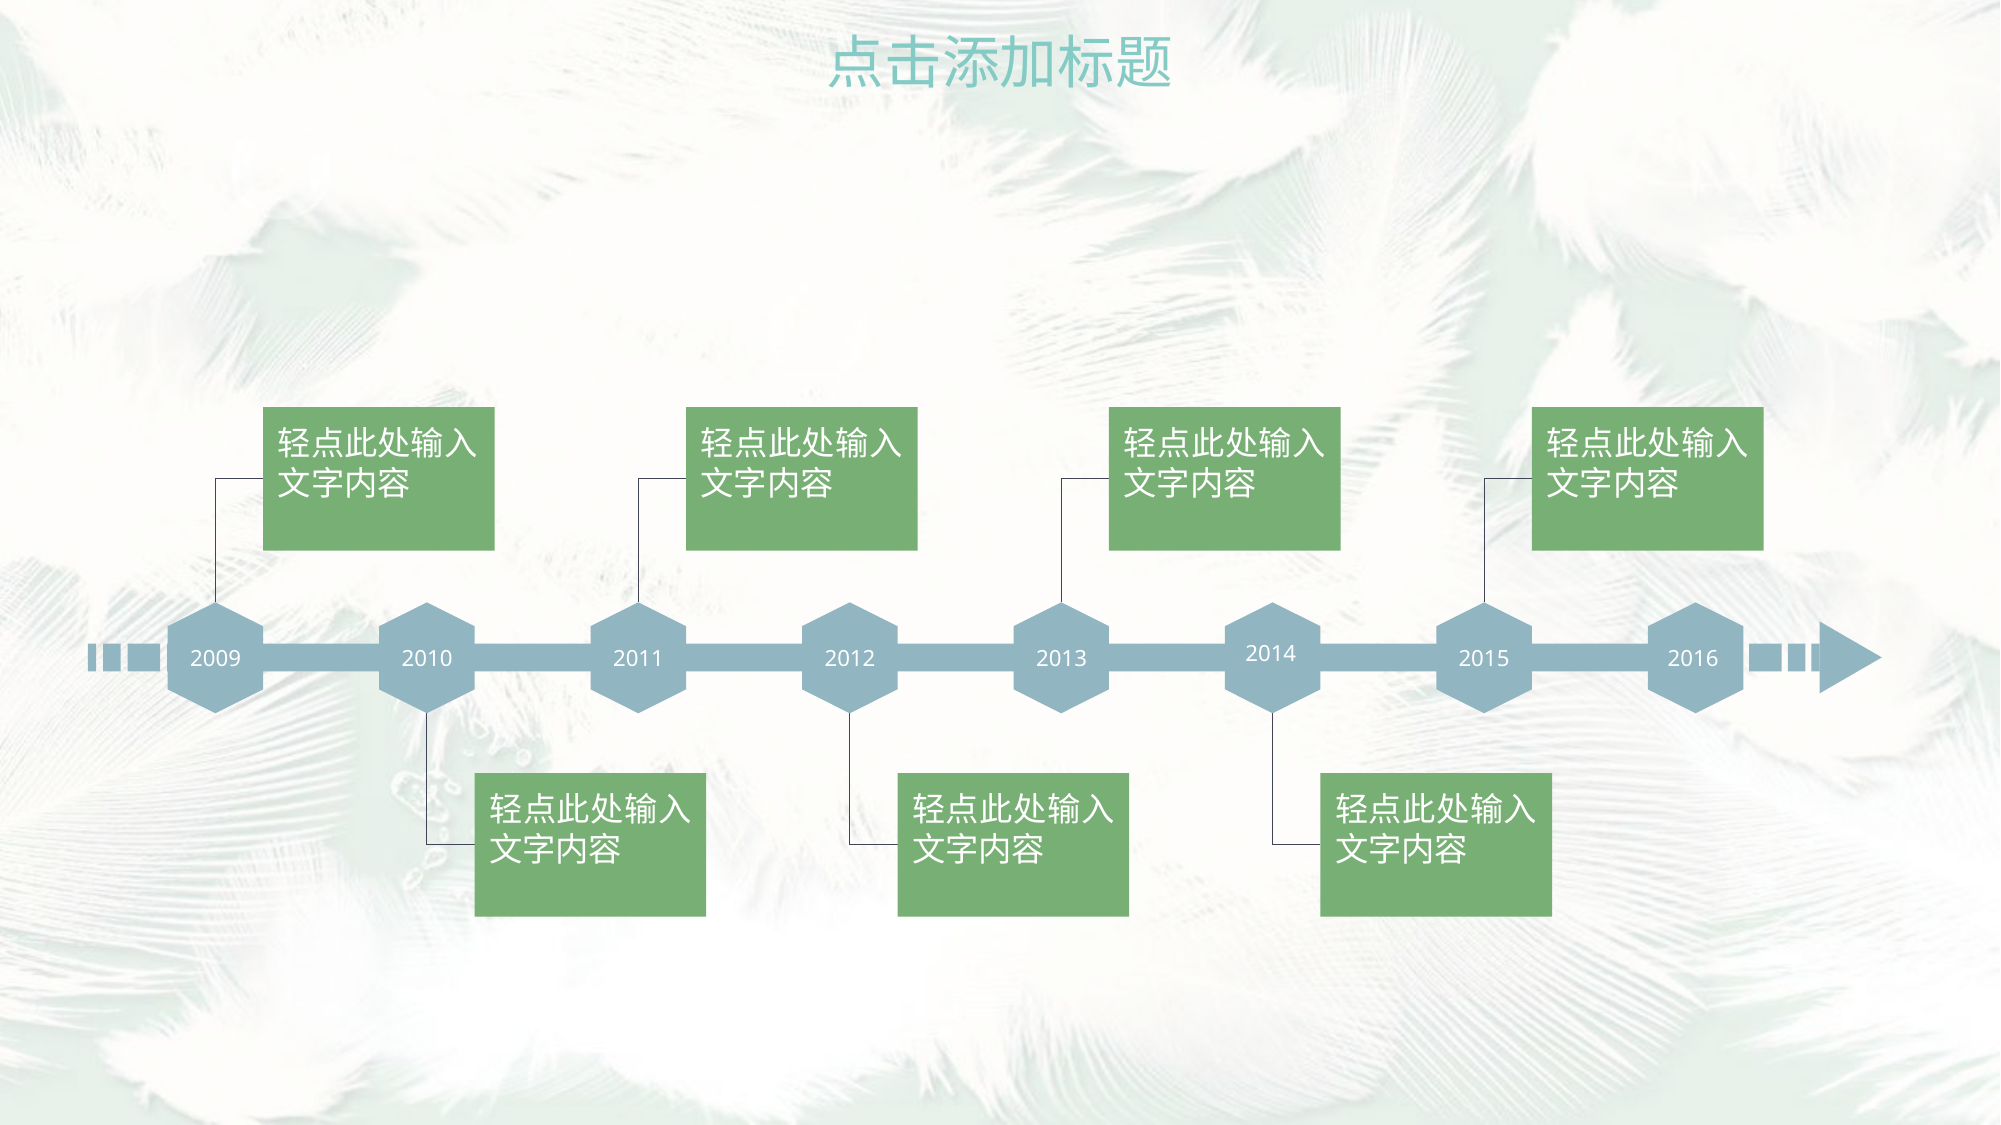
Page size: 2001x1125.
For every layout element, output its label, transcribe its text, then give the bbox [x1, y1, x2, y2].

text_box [474, 772, 707, 917]
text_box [263, 407, 495, 551]
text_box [600, 516, 724, 565]
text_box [1531, 407, 1764, 551]
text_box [897, 772, 1130, 917]
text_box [1446, 516, 1570, 565]
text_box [1013, 602, 1109, 714]
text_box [1109, 621, 1218, 694]
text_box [1637, 602, 1750, 714]
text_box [1023, 516, 1147, 565]
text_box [686, 407, 918, 551]
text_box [1218, 602, 1323, 714]
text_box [177, 516, 301, 565]
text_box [263, 621, 378, 694]
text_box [1543, 621, 1637, 694]
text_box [378, 602, 475, 714]
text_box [898, 621, 1013, 694]
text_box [801, 602, 898, 714]
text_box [1320, 772, 1553, 917]
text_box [1108, 407, 1341, 551]
text_box 52% [0, 0, 2000, 1125]
text_box 点击添加标题 [383, 26, 1617, 104]
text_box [384, 755, 517, 803]
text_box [87, 621, 167, 694]
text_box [1750, 621, 1882, 694]
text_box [590, 602, 686, 714]
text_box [1230, 755, 1363, 803]
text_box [475, 621, 590, 694]
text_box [807, 755, 940, 803]
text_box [1323, 621, 1424, 694]
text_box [167, 602, 263, 714]
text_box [1424, 602, 1543, 714]
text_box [686, 621, 801, 694]
